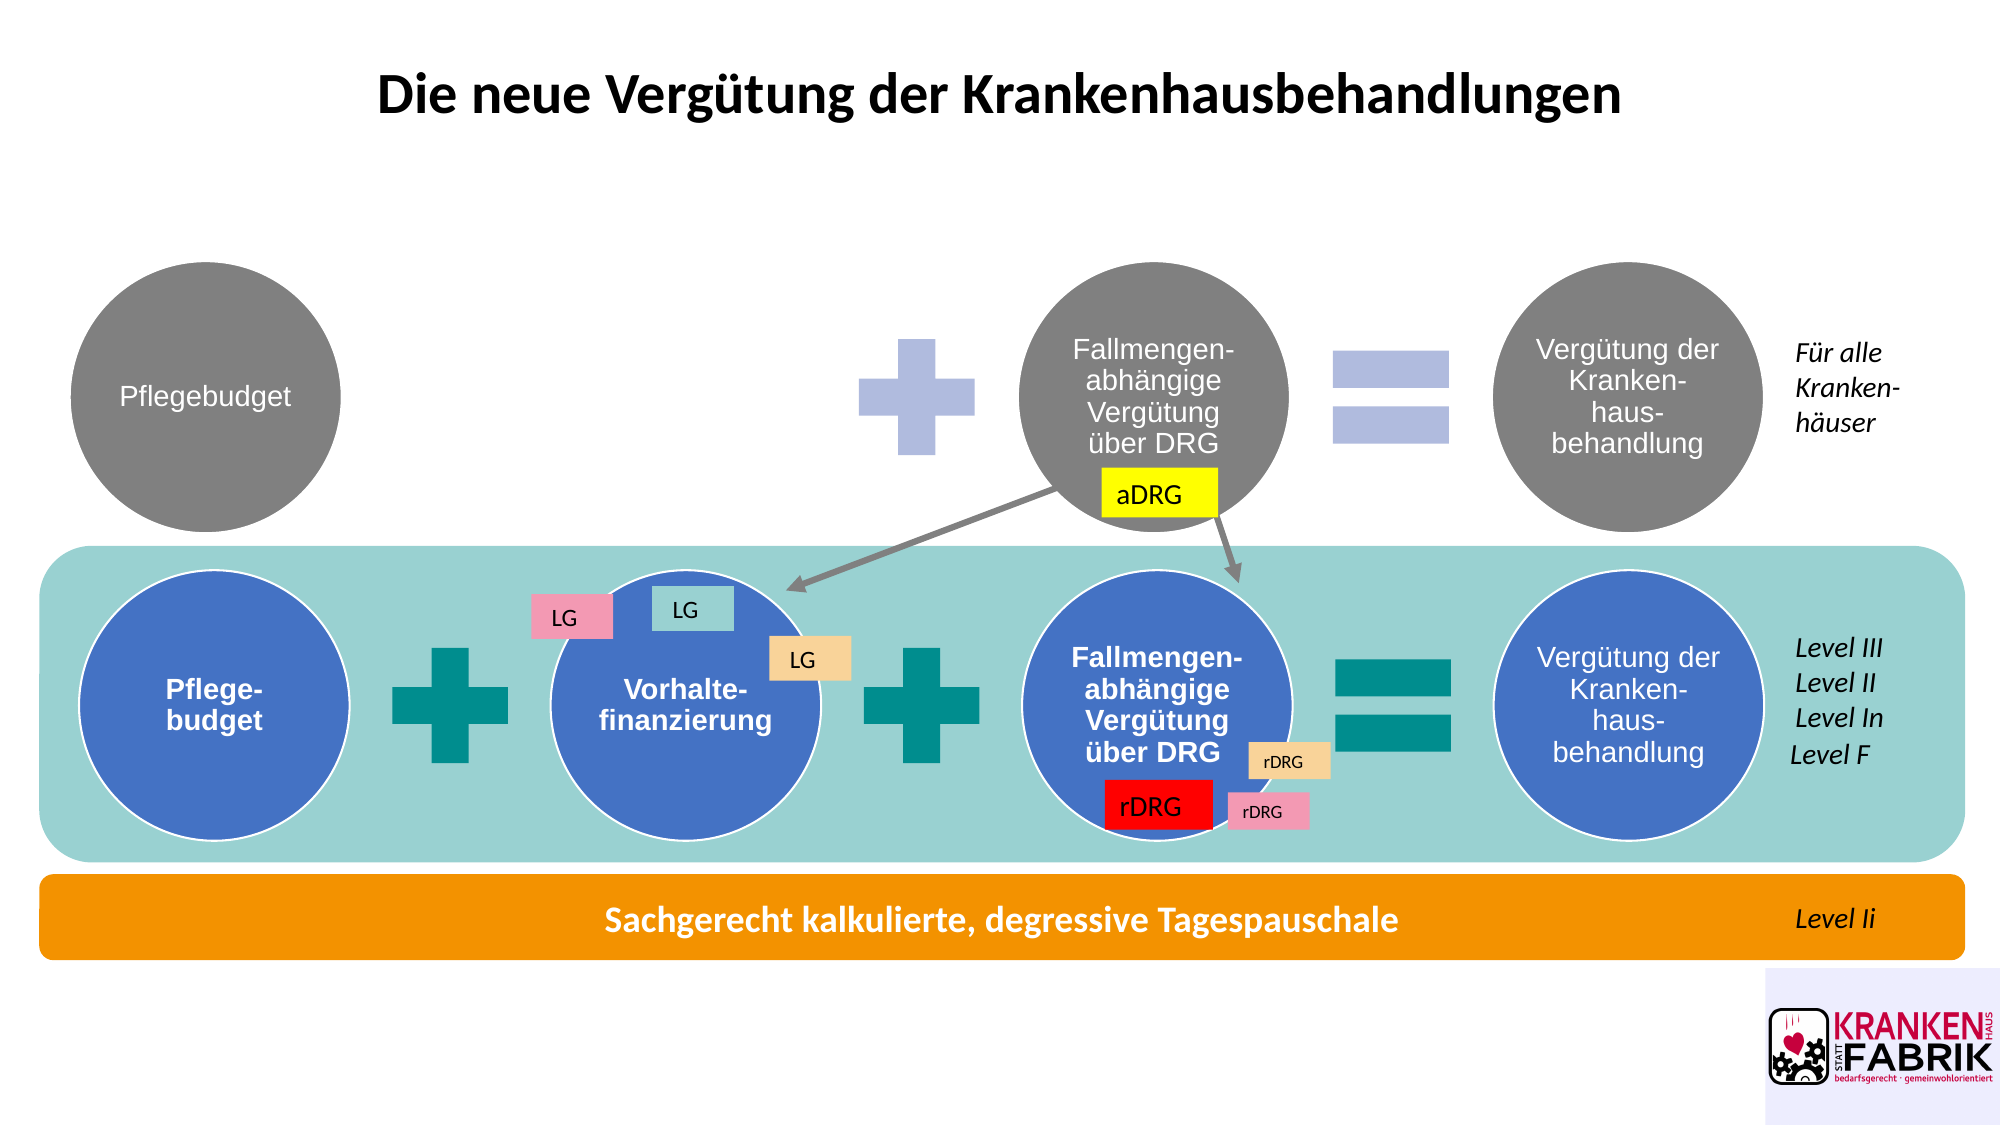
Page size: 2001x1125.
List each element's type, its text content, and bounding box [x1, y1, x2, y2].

text_box Level Ii [1780, 891, 1966, 942]
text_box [29, 260, 1805, 534]
title Die neue Vergütung der Krankenhausbehandlungen [46, 39, 1954, 151]
text_box Sachgerecht kalkulierte, degressive Tagespauschale [37, 872, 1968, 963]
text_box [77, 510, 1766, 901]
picture [1764, 968, 2000, 1125]
text_box Level F [1775, 728, 1917, 778]
text_box Level III Level II Level In [1780, 620, 1966, 741]
text_box [1773, 543, 1968, 865]
text_box [37, 547, 73, 862]
text_box Für alle Kranken-häuser [1812, 326, 1966, 446]
